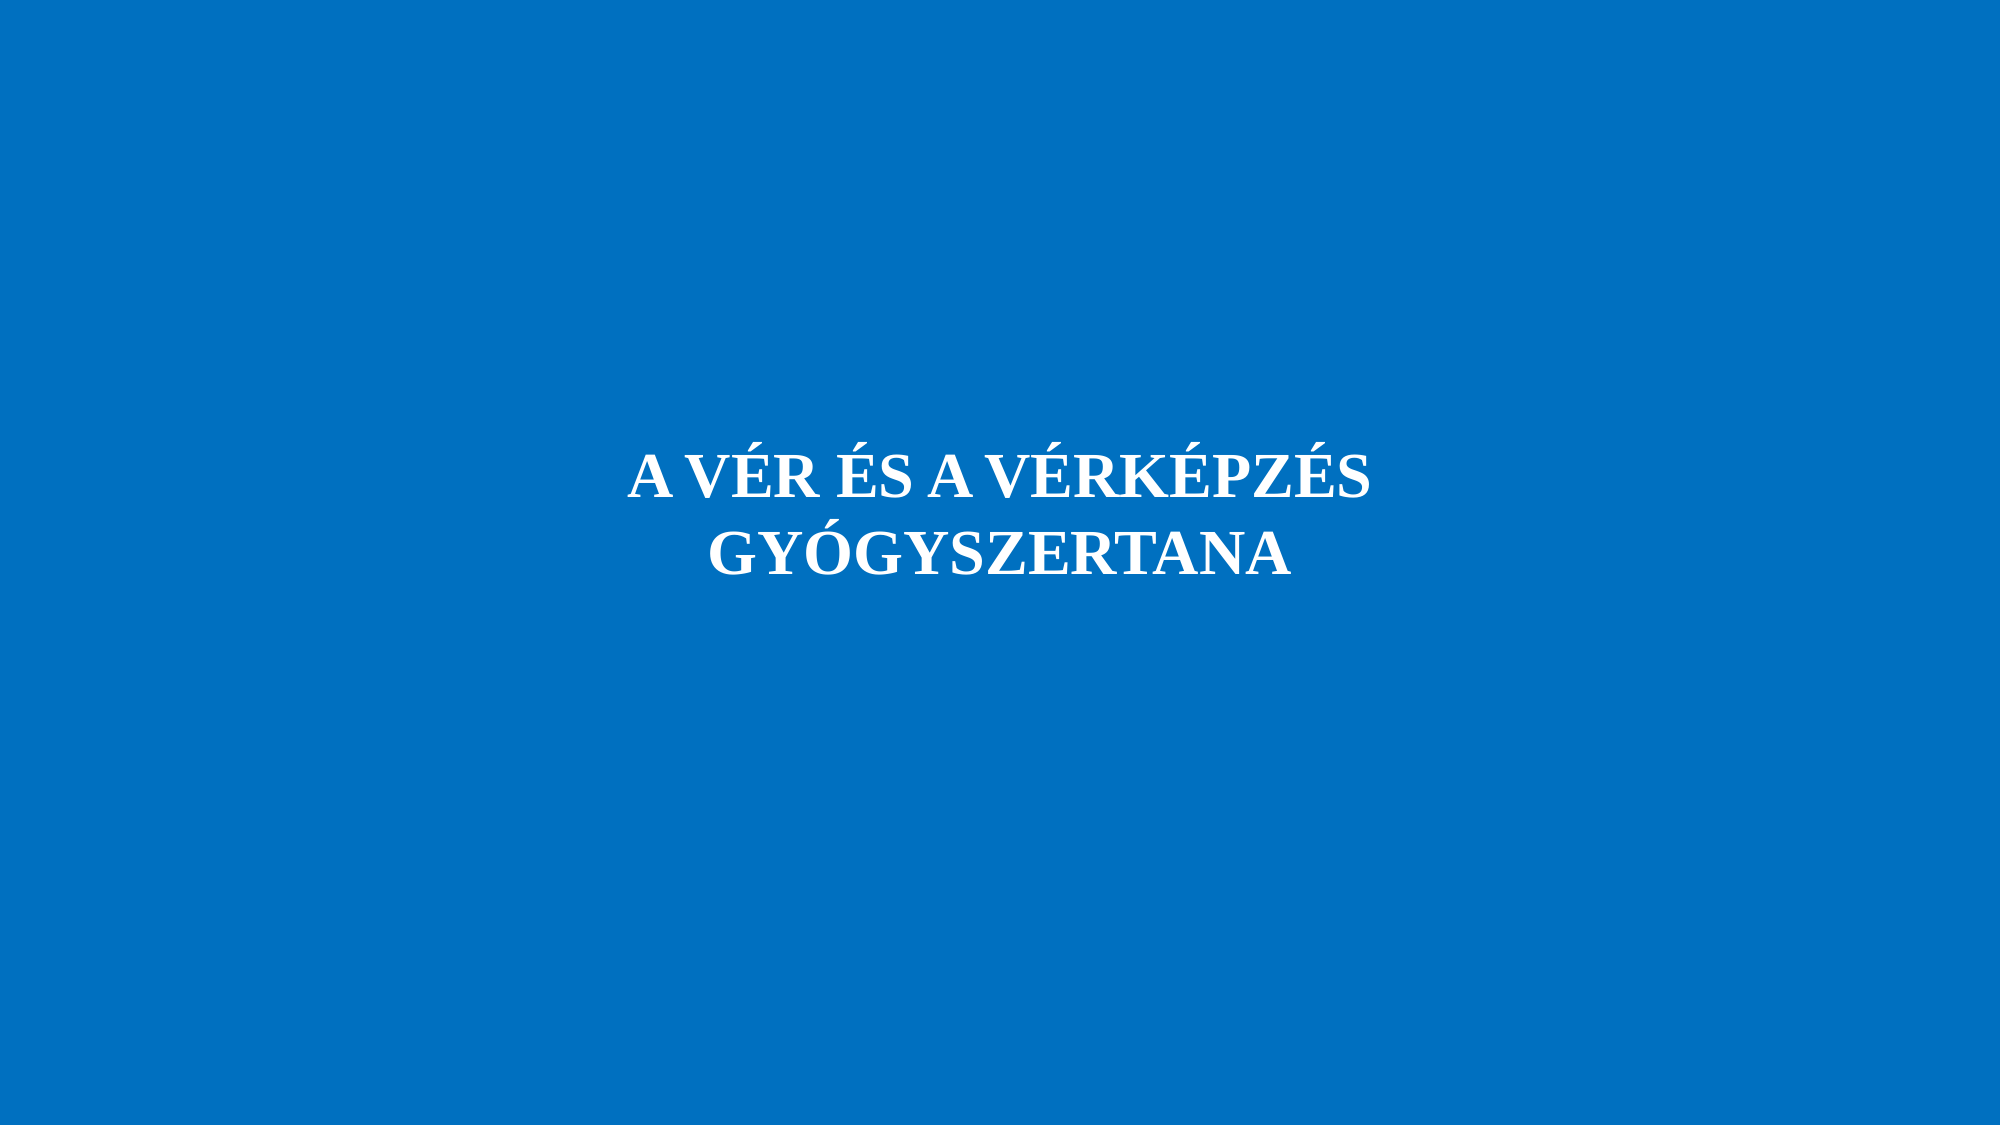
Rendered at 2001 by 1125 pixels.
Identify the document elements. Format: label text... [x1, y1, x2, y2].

list A vér és a vérképzés gyógyszertana [362, 349, 1638, 596]
